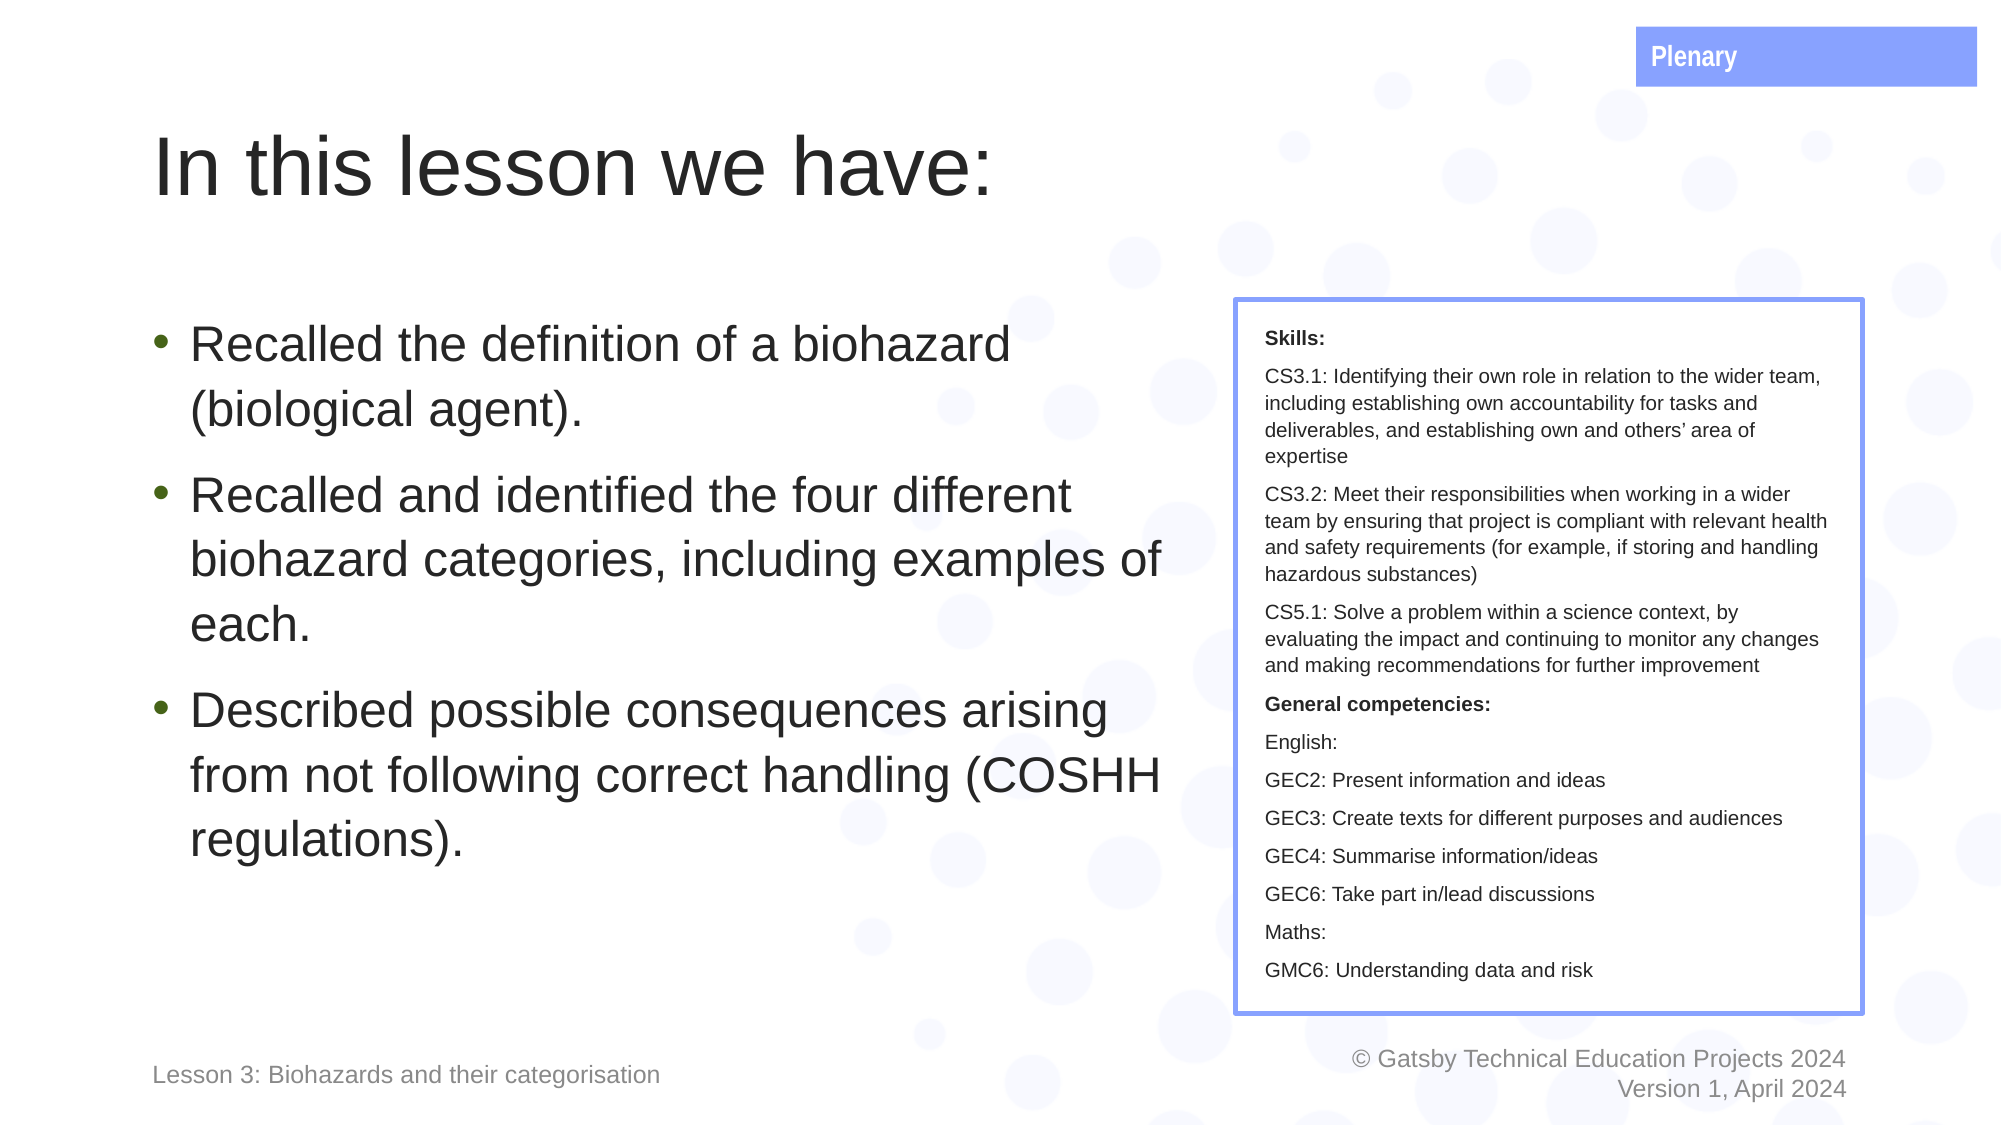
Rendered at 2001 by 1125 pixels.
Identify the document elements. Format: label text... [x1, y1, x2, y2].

list Lesson 3: Biohazards and their categorisation [137, 1042, 829, 1103]
list Recalled the definition of a biohazard (biological agent). Recalled and identified the four different biohazard categories, including examples of each. Described possible consequences arising from not following correct handling (COSHH regulations). [137, 299, 1188, 1014]
list Plenary [1636, 26, 1978, 87]
list Skills: CS3.1: Identifying their own role in relation to the wider team, including establishing own accountability for tasks and deliverables, and establishing own and others’ area of expertise CS3.2: Meet their responsibilities when working in a wider team by ensuring that project is compliant with relevant health and safety requirements (for example, if storing and handling hazardous substances) CS5.1: Solve a problem within a science context, by evaluating the impact and continuing to monitor any changes and making recommendations for further improvement General competencies: English: GEC2: Present information and ideas GEC3: Create texts for different purposes and audiences GEC4: Summarise information/ideas GEC6: Take part in/lead discussions Maths: GMC6: Understanding data and risk [1233, 297, 1865, 1016]
title In this lesson we have: [137, 59, 1863, 278]
